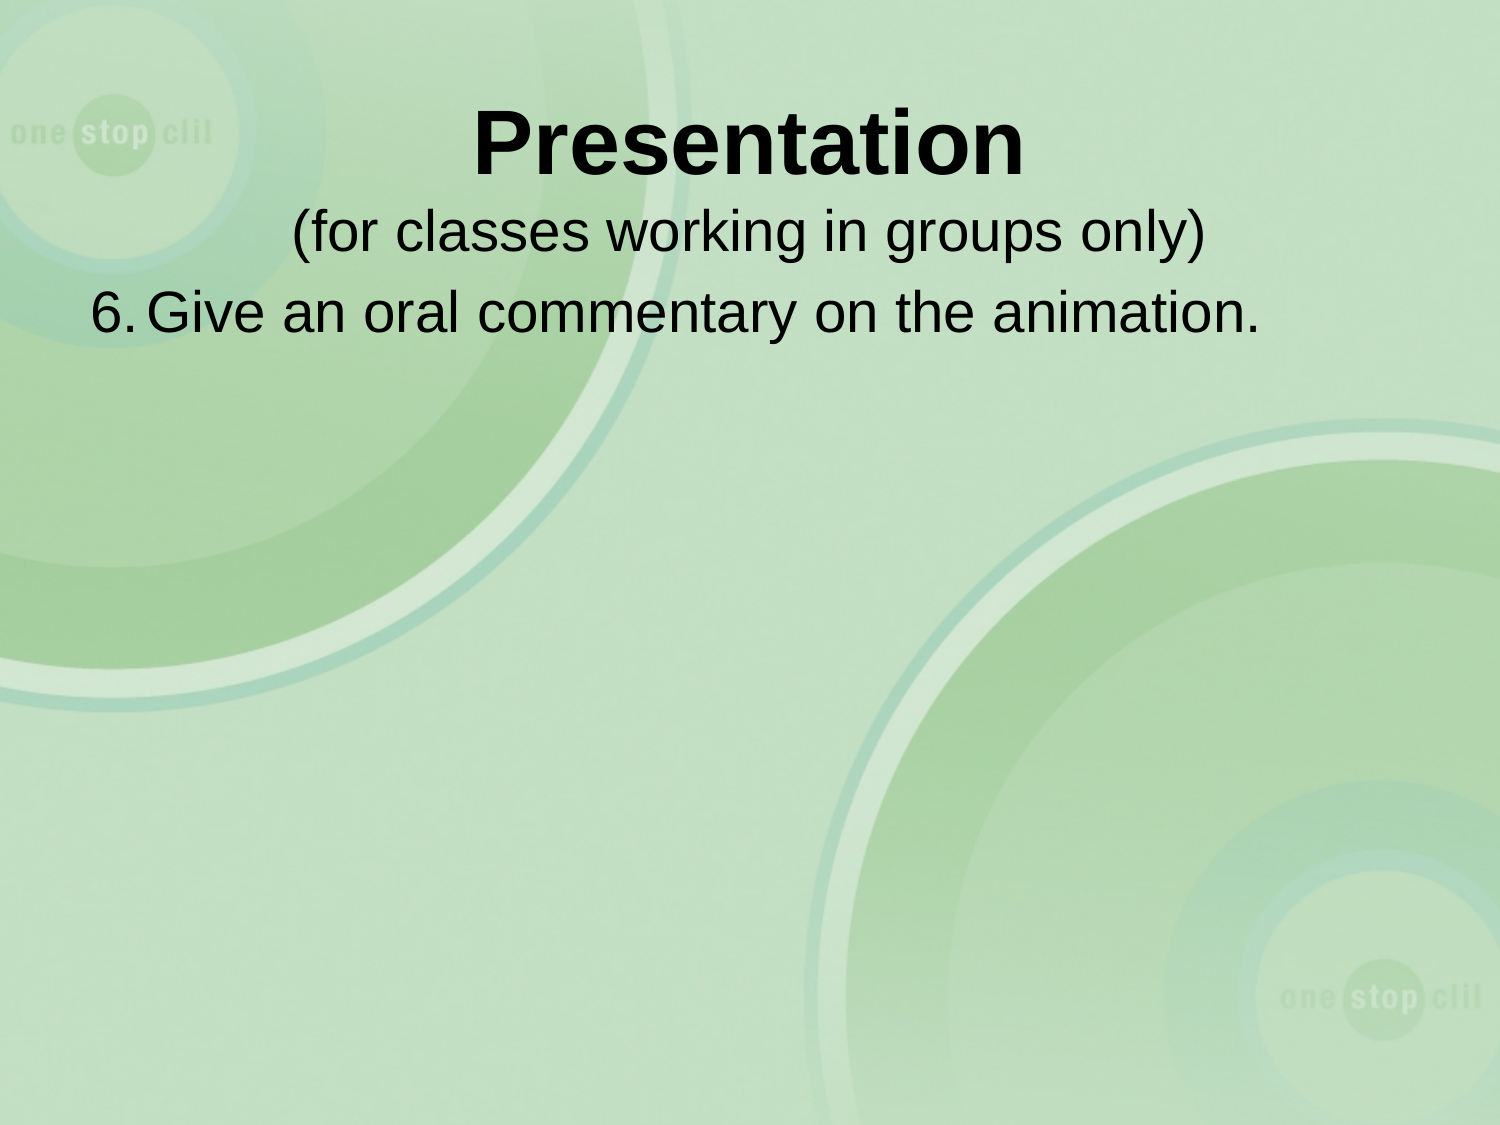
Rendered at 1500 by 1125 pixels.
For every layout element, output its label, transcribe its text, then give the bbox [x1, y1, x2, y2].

list 6. Give an oral commentary on the animation. [75, 267, 1425, 1010]
title Presentation (for classes working in groups only) [75, 79, 1425, 267]
picture [0, 0, 1500, 1125]
